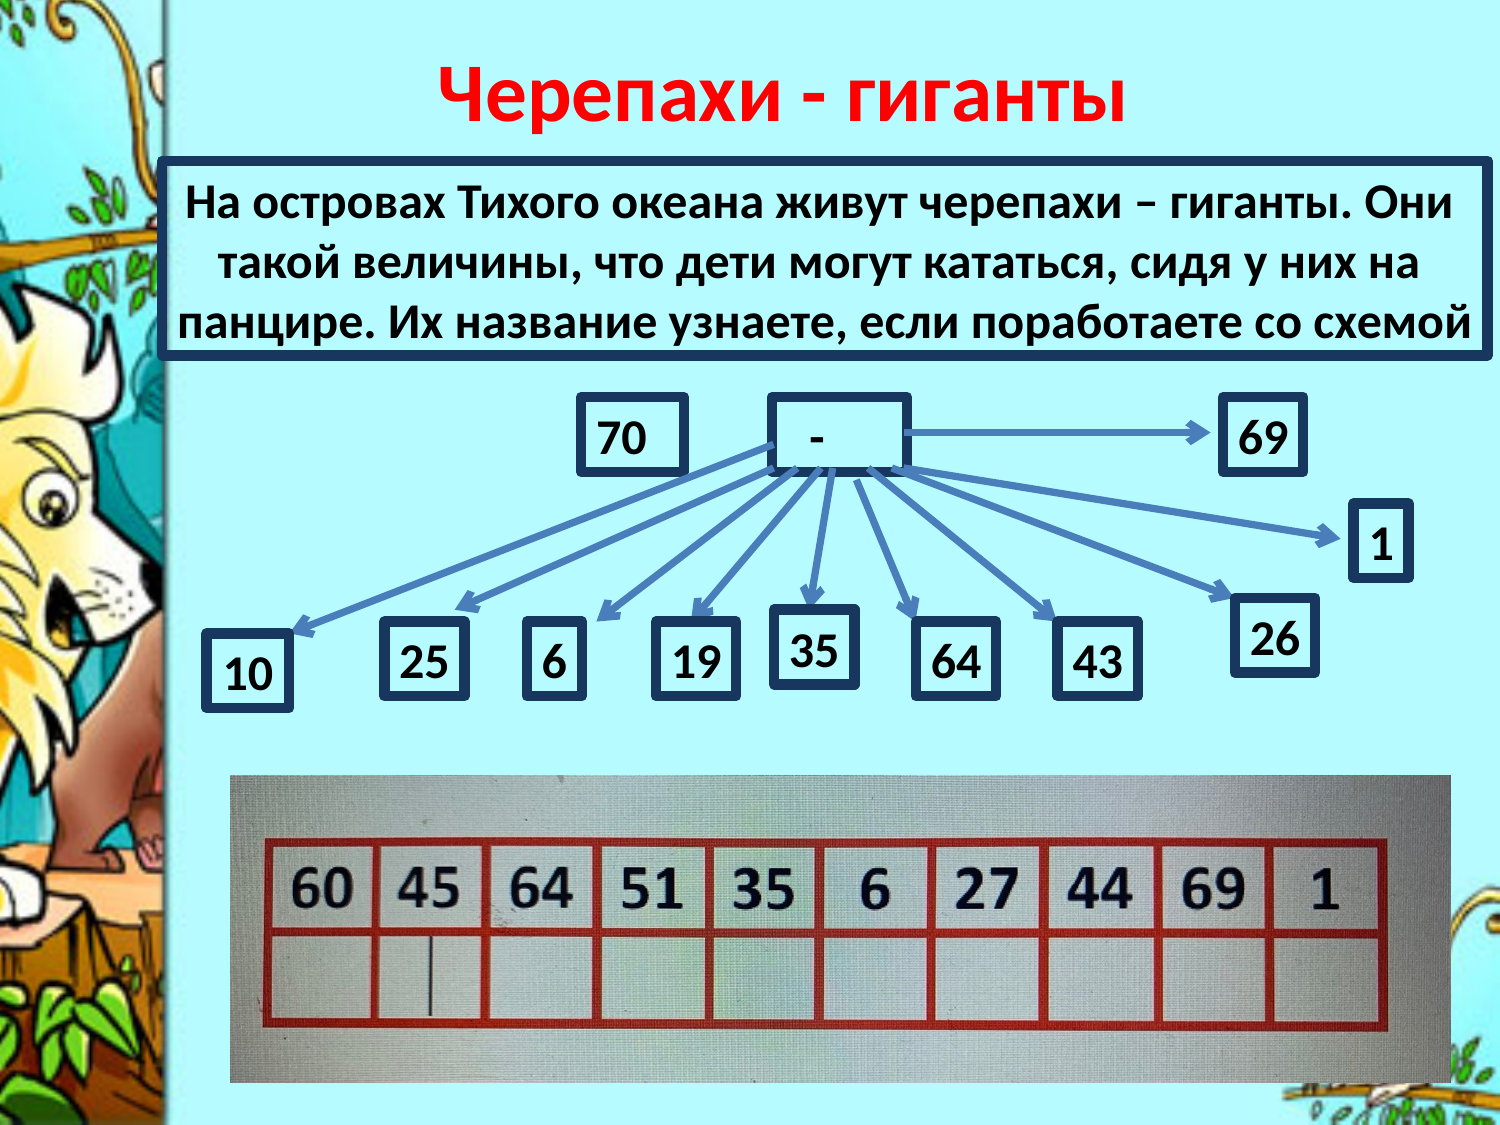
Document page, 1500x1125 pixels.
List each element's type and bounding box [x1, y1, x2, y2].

text_box [891, 467, 1235, 599]
text_box [777, 467, 822, 622]
text_box [855, 479, 862, 622]
text_box [1235, 467, 1341, 540]
text_box [867, 467, 1058, 622]
text_box [289, 444, 774, 634]
picture [0, 0, 1500, 1125]
text_box [808, 467, 833, 610]
